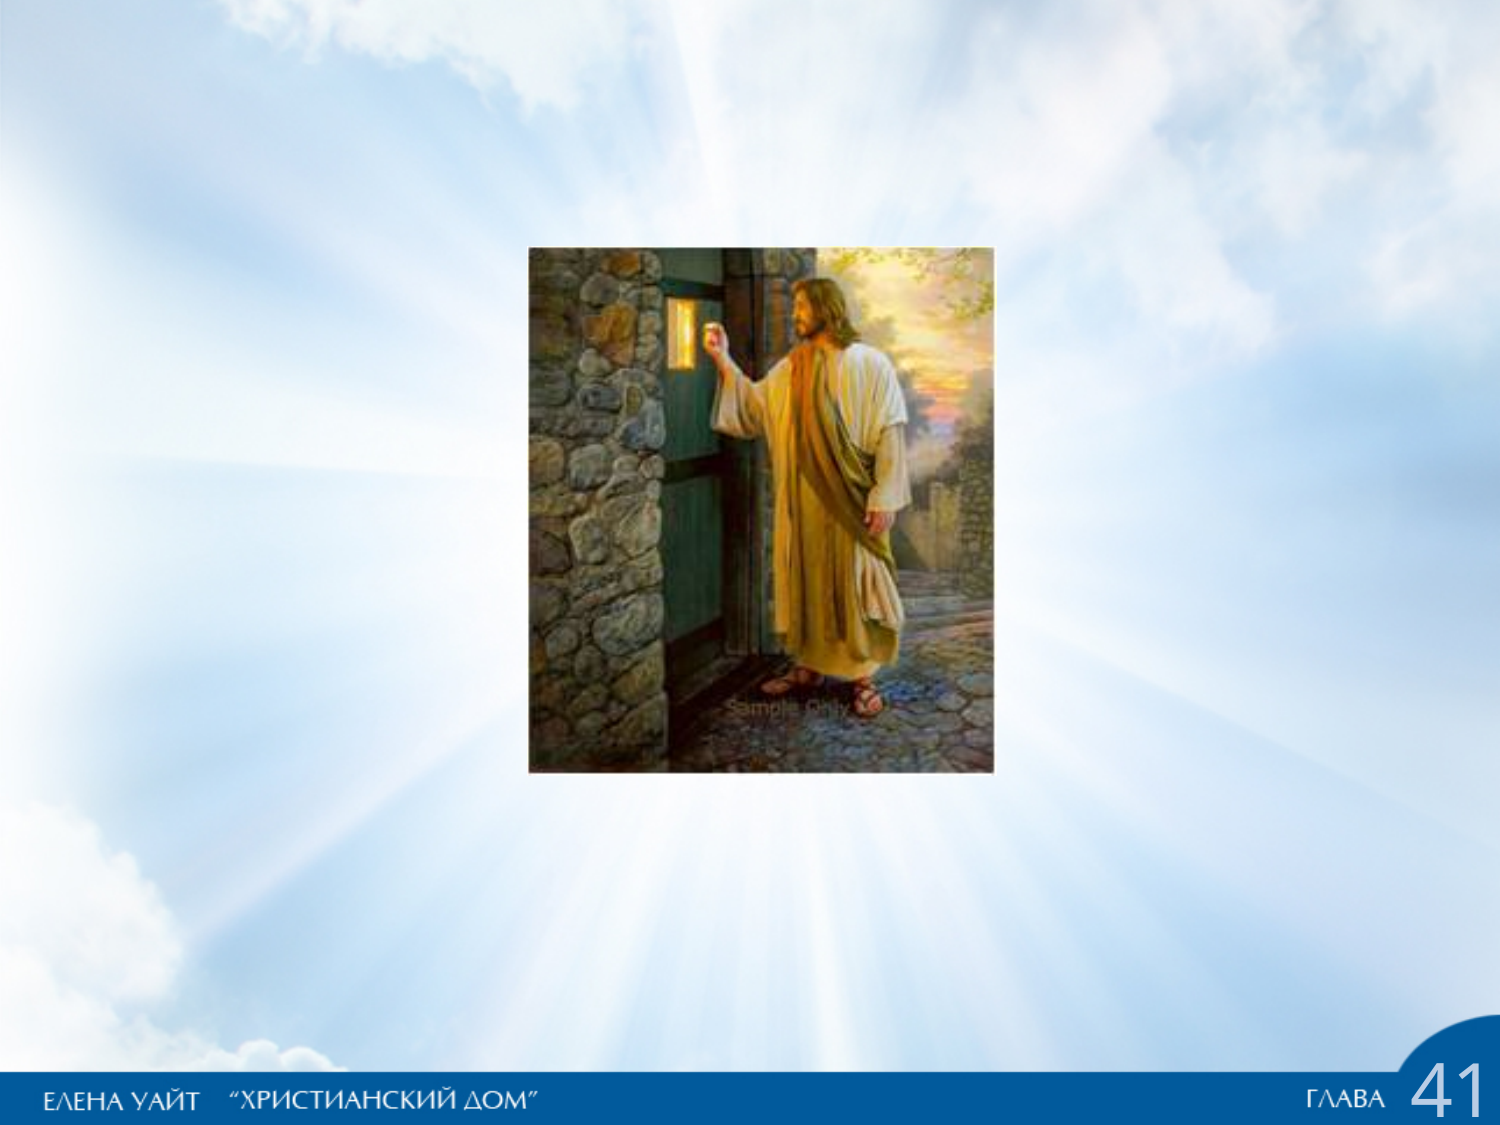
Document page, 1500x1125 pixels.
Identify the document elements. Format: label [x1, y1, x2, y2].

picture [0, 0, 1500, 1125]
list [527, 245, 997, 776]
